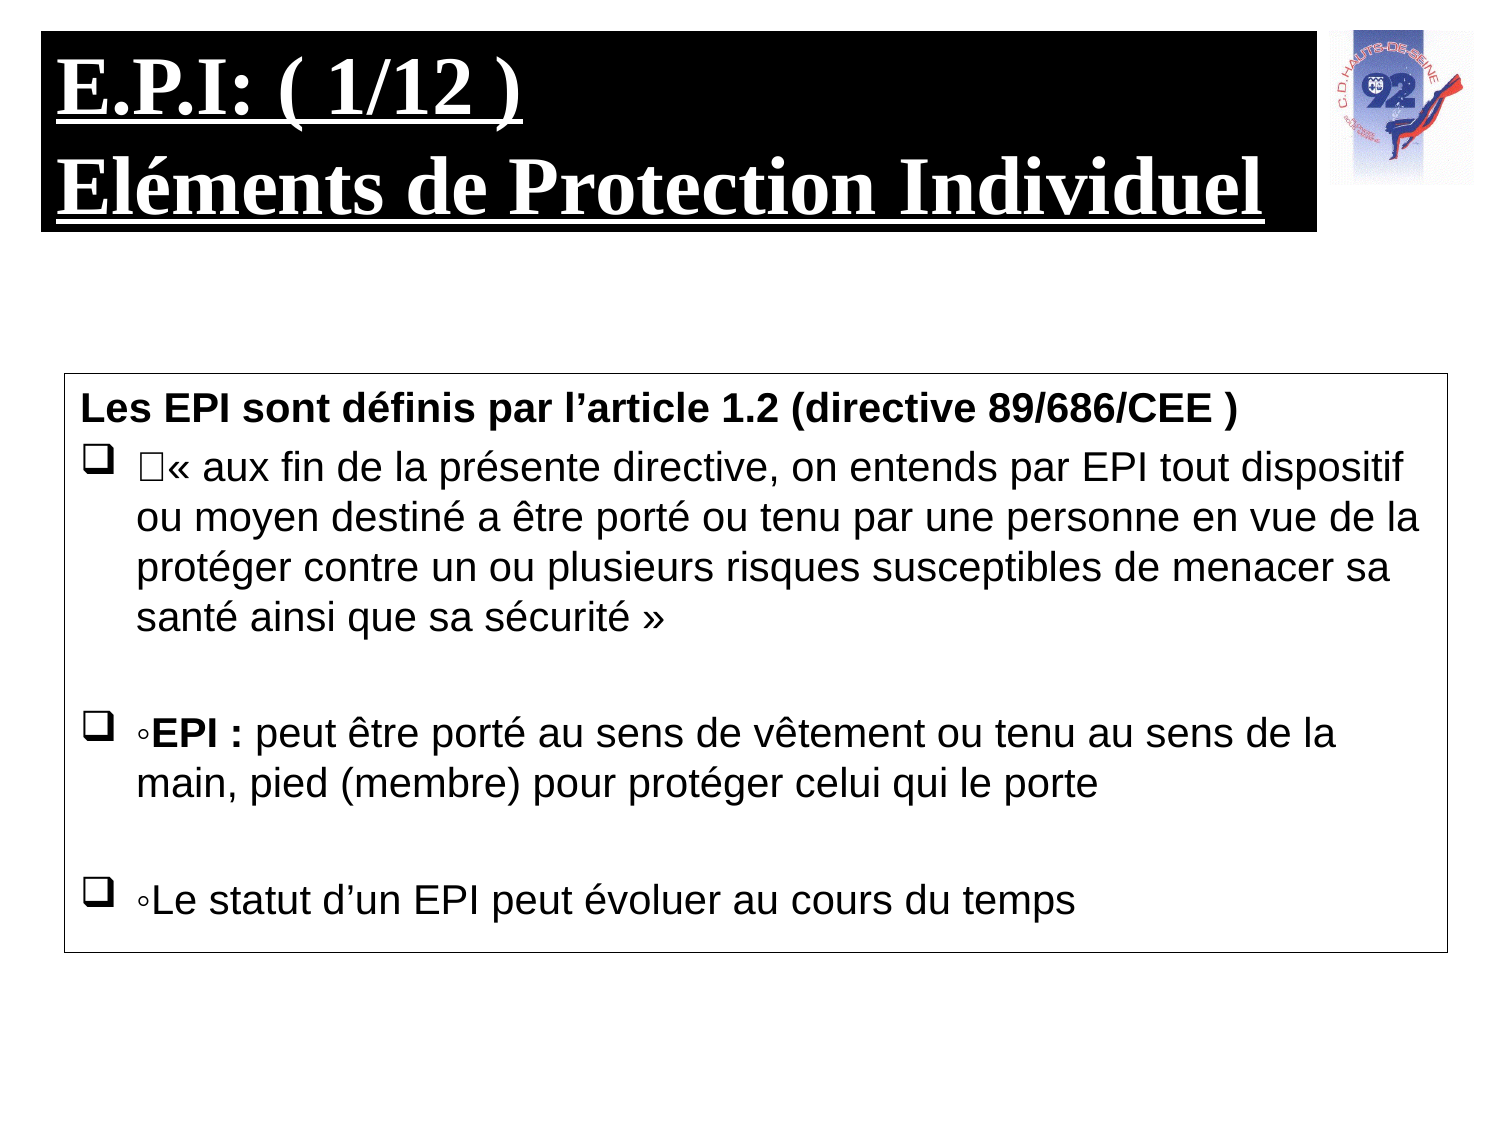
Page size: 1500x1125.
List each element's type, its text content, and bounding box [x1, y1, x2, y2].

picture [1328, 30, 1474, 185]
list Les EPI sont définis par l’article 1.2 (directive 89/686/CEE ) « aux fin de la présente directive, on entends par EPI tout dispositif ou moyen destiné a être porté ou tenu par une personne en vue de la protéger contre un ou plusieurs risques susceptibles de menacer sa santé ainsi que sa sécurité » ◦EPI : peut être porté au sens de vêtement ou tenu au sens de la main, pied (membre) pour protéger celui qui le porte ◦Le statut d’un EPI peut évoluer au cours du temps [64, 373, 1448, 953]
title E.P.I: ( 1/12 ) Eléments de Protection Individuel [41, 31, 1317, 232]
